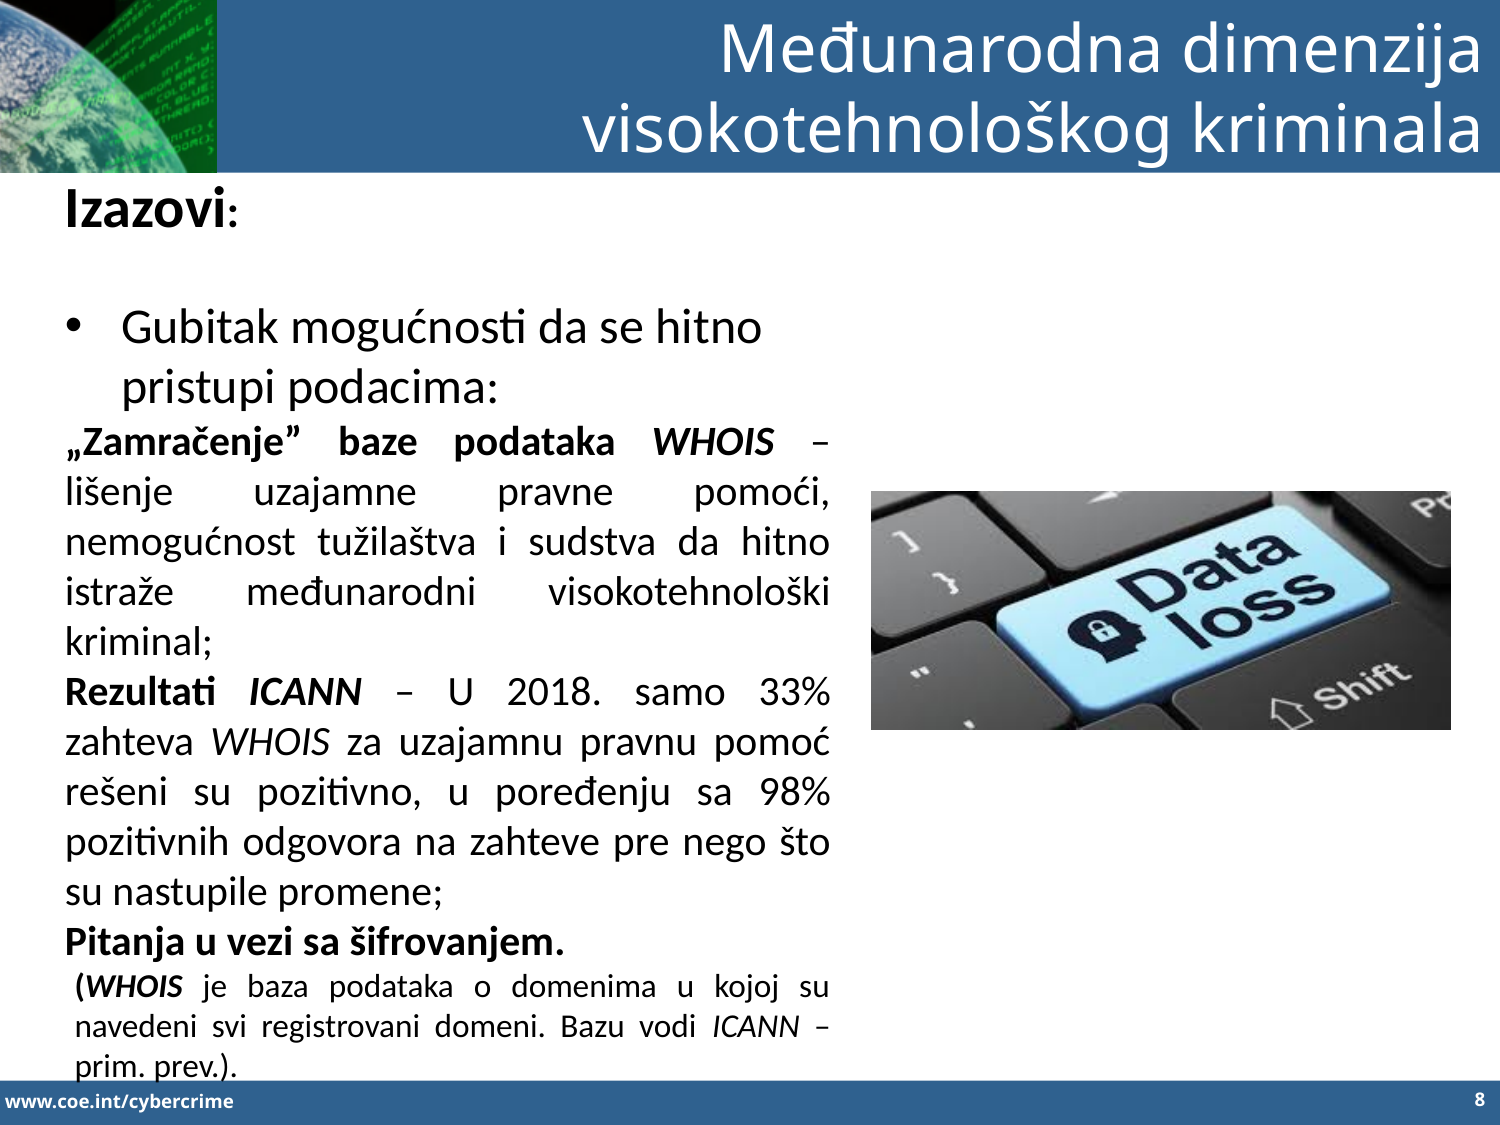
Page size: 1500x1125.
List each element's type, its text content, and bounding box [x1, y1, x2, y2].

text_box Izazovi: Gubitak mogućnosti da se hitno pristupi podacima: „Zamračenje” baze podataka WHOIS – lišenje uzajamne pravne pomoći, nemogućnost tužilaštva i sudstva da hitno istraže međunarodni visokotehnološki kriminal; Rezultati ICANN – U 2018. samo 33% zahteva WHOIS za uzajamnu pravnu pomoć rešeni su pozitivno, u poređenju sa 98% pozitivnih odgovora na zahteve pre nego što su nastupile promene; Pitanja u vezi sa šifrovanjem. (WHOIS je baza podataka o domenima u kojoj su navedeni svi registrovani domeni. Bazu vodi ICANN – prim. prev.). [49, 161, 846, 1092]
slide_number 8 [1149, 1079, 1500, 1125]
text_box Međunarodna dimenzija visokotehnološkog kriminala [329, 9, 1500, 162]
picture [871, 491, 1451, 730]
picture [0, 1, 217, 173]
